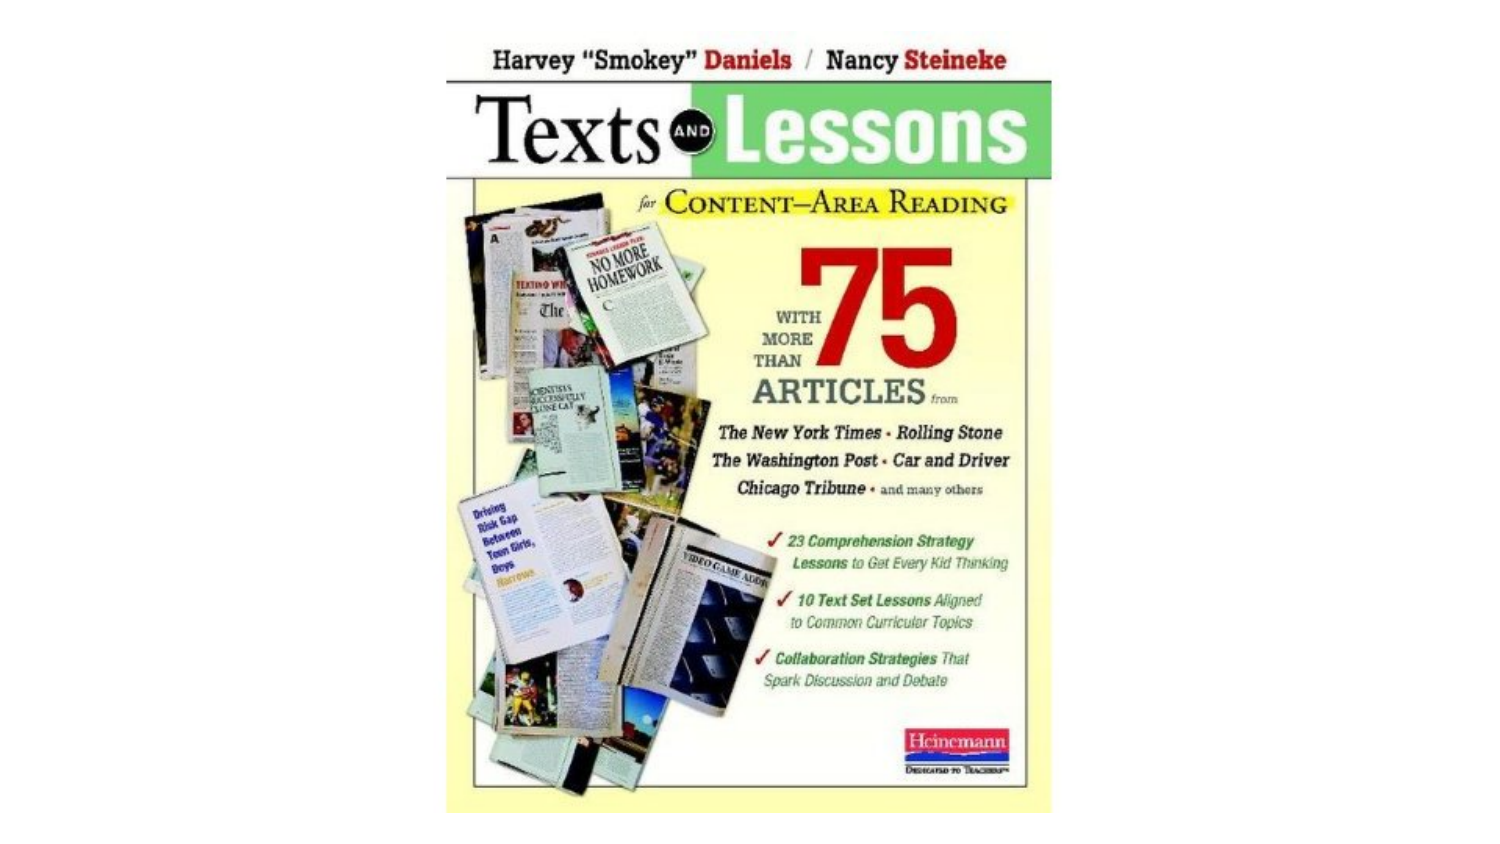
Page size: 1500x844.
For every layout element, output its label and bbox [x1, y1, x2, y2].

picture [359, 30, 1141, 813]
